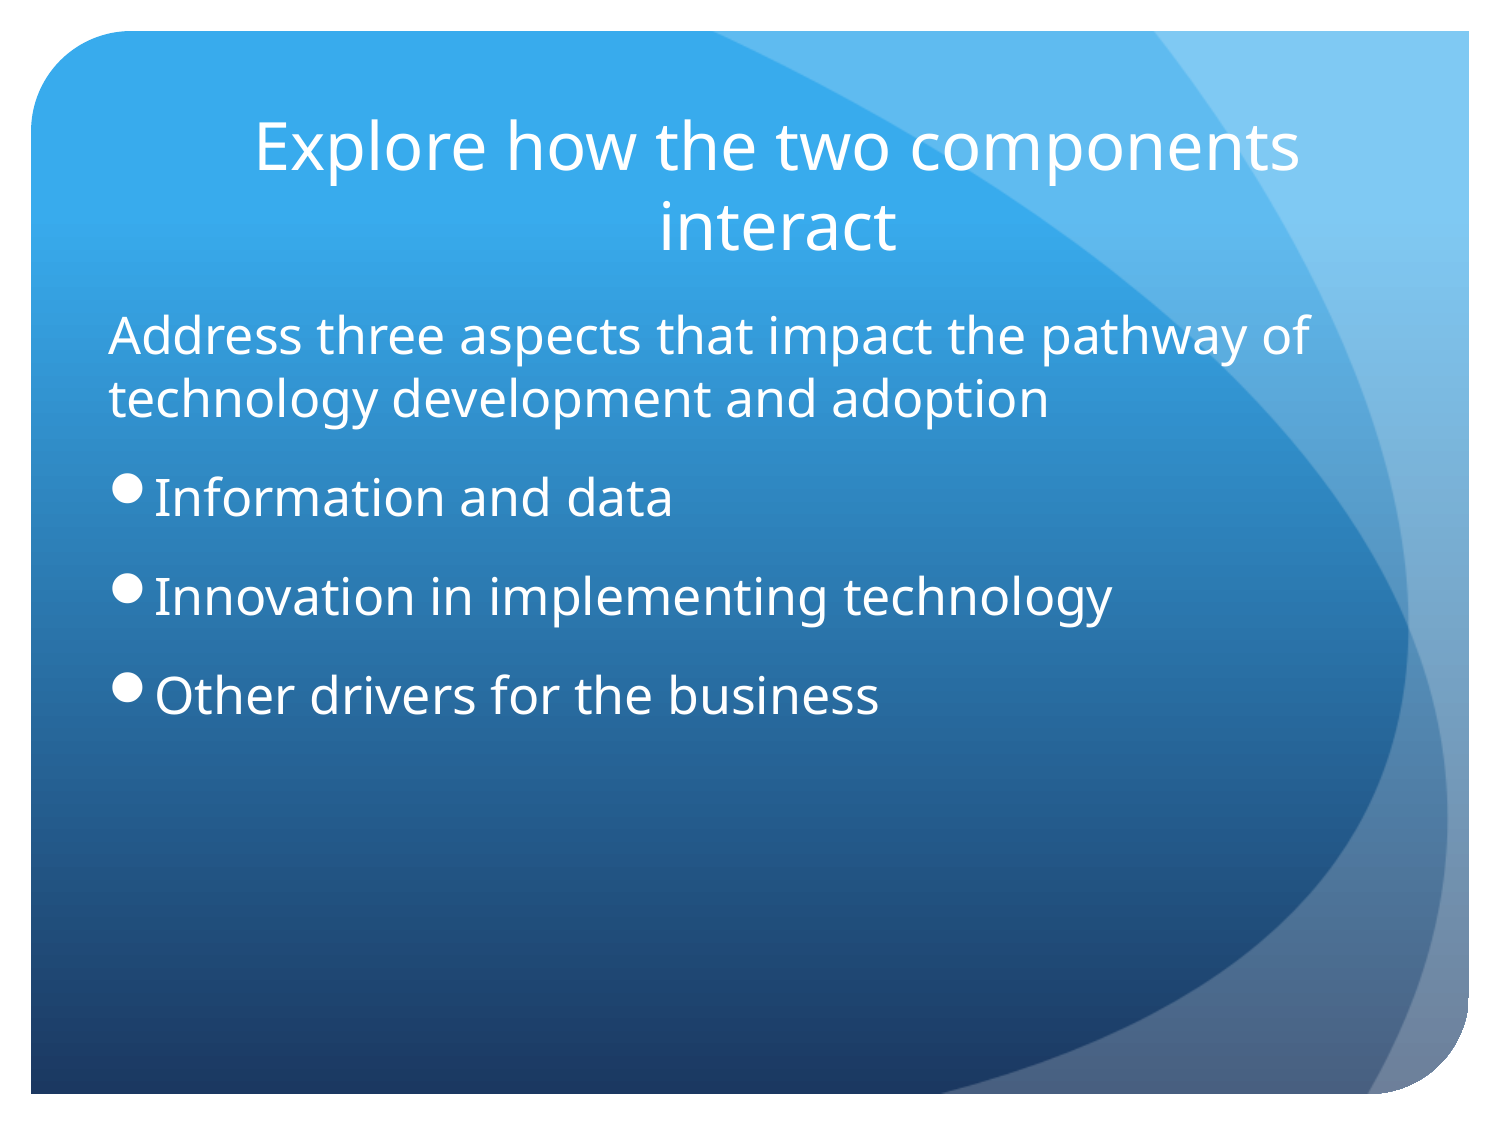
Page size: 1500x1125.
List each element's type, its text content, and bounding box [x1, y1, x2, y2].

list Address three aspects that impact the pathway of technology development and adoption Information and data Innovation in implementing technology Other drivers for the business [93, 295, 1338, 741]
picture [24, 30, 1473, 1094]
text_box Explore how the two components interact [127, 96, 1429, 272]
